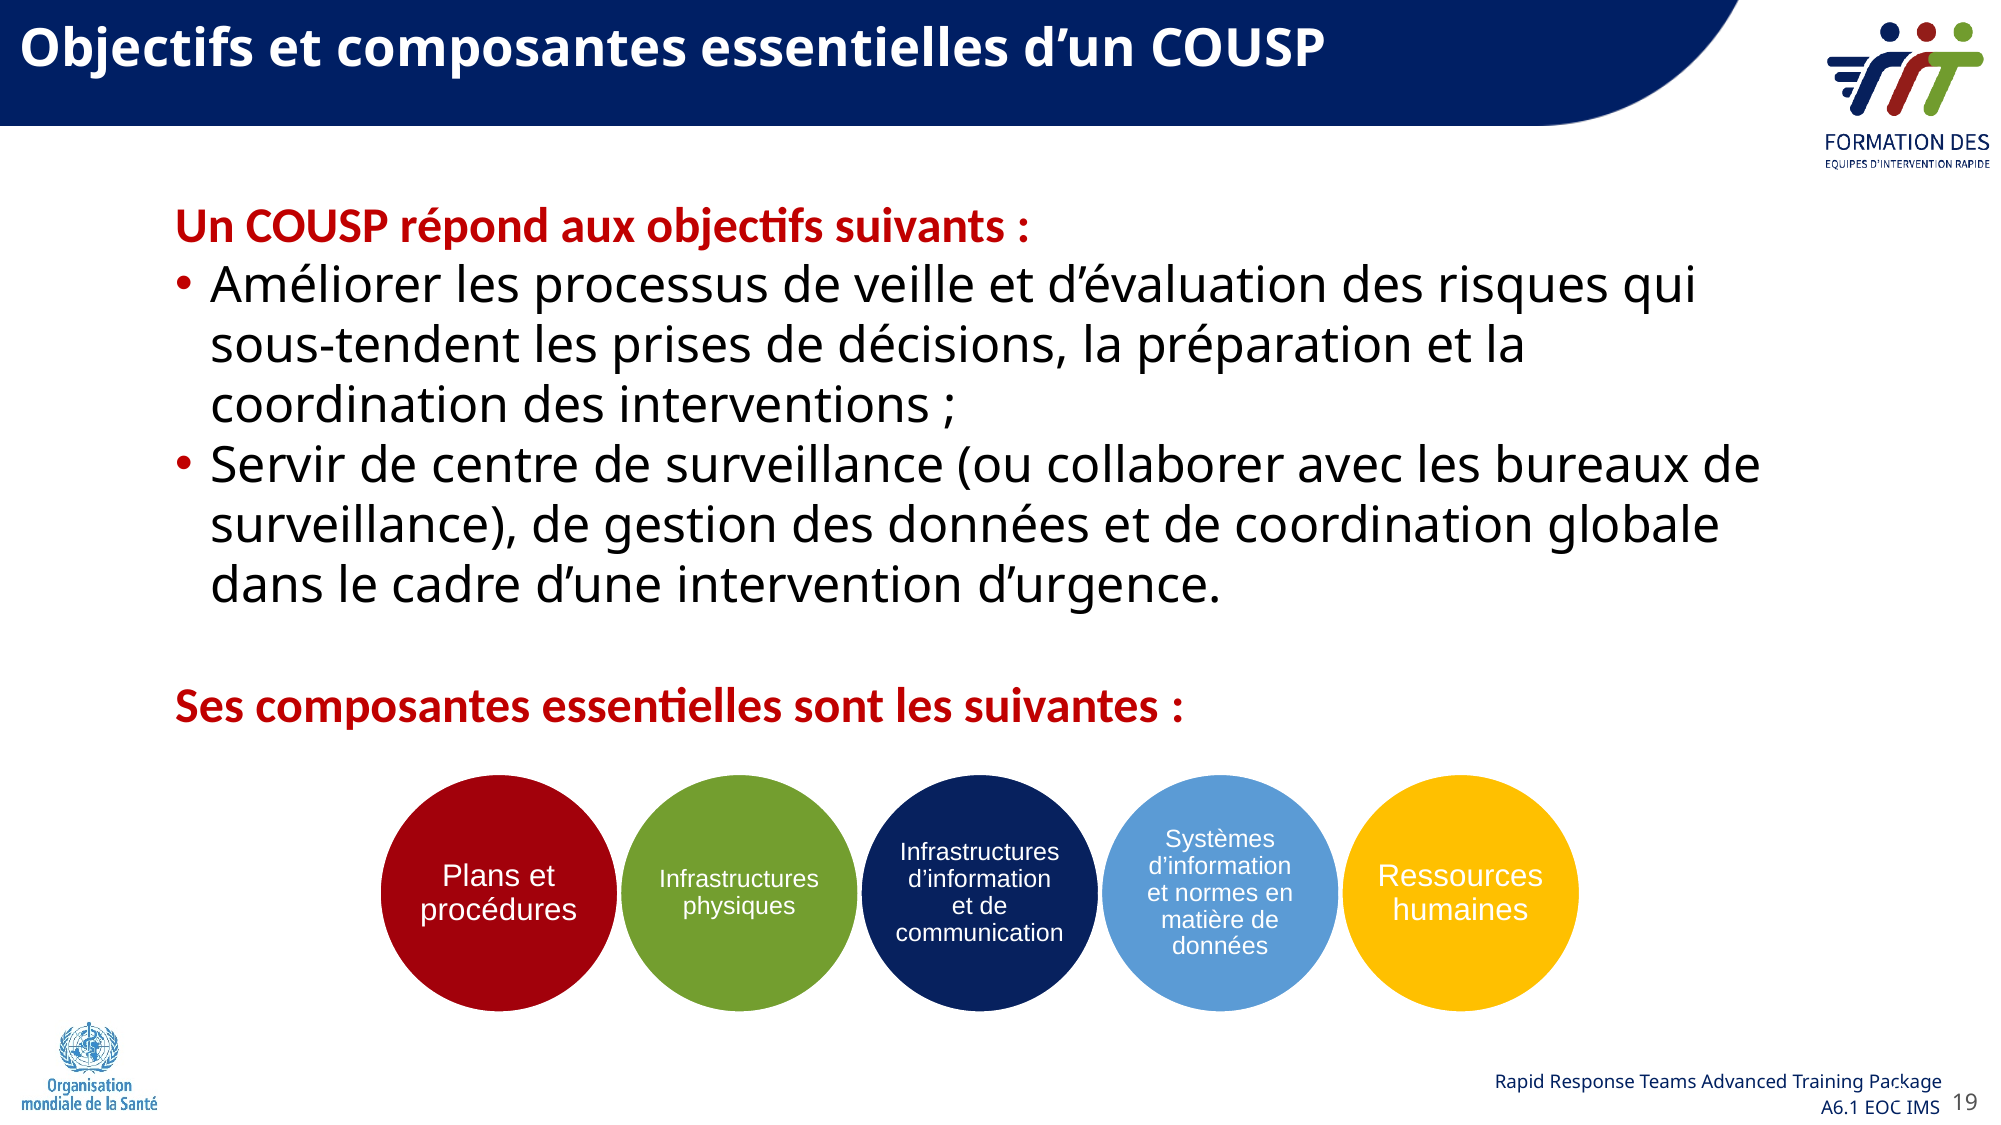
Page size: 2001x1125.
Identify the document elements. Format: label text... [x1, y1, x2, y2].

title Objectifs et composantes essentielles d’un COUSP [11, 0, 1558, 104]
slide_number 19 [1882, 1037, 1930, 1092]
picture [0, 0, 1764, 126]
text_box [378, 695, 1582, 1092]
picture [1825, 21, 1990, 170]
picture [20, 1020, 158, 1111]
text_box Un COUSP répond aux objectifs suivants : Améliorer les processus de veille et d’évaluation des risques qui sous-tendent les prises de décisions, la préparation et la coordination des interventions ; Servir de centre de surveillance (ou collaborer avec les bureaux de surveillance), de gestion des données et de coordination globale dans le cadre d’une intervention d’urgence. Ses composantes essentielles sont les suivantes : [169, 187, 1791, 739]
